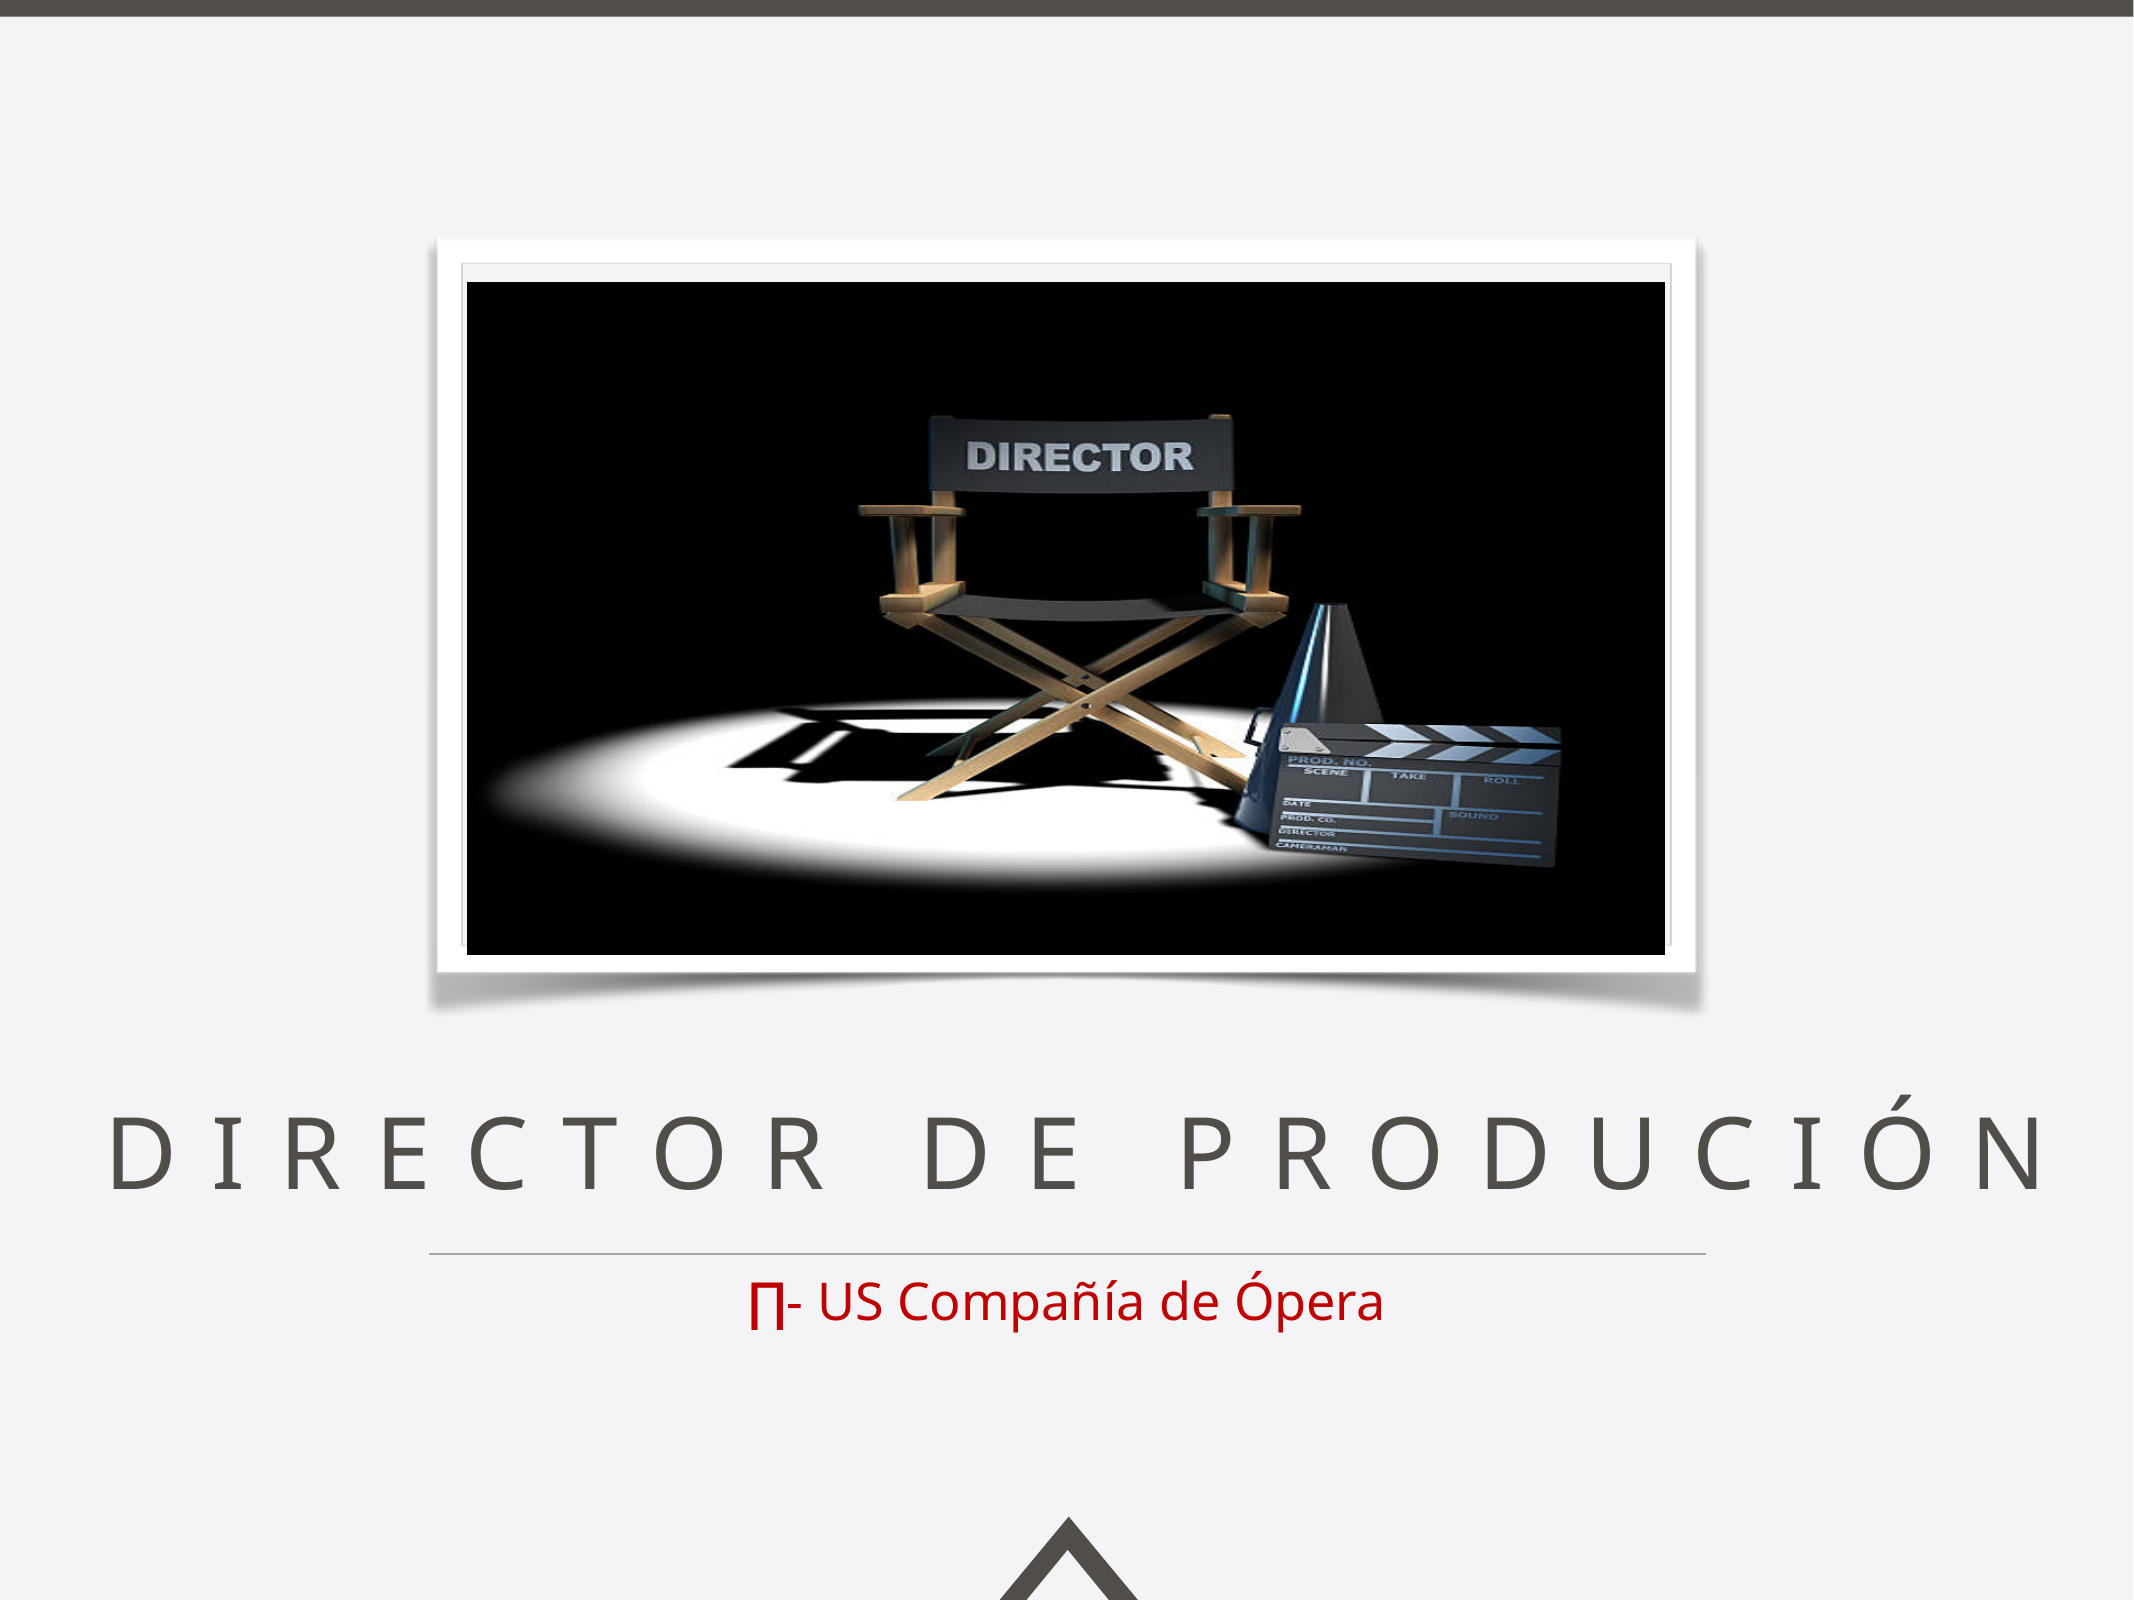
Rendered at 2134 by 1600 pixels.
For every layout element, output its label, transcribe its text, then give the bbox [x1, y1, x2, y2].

title director de produción [19, 1012, 2134, 1210]
list ∏- US Compañía de Ópera [426, 1268, 1707, 1355]
picture [425, 237, 1709, 1012]
